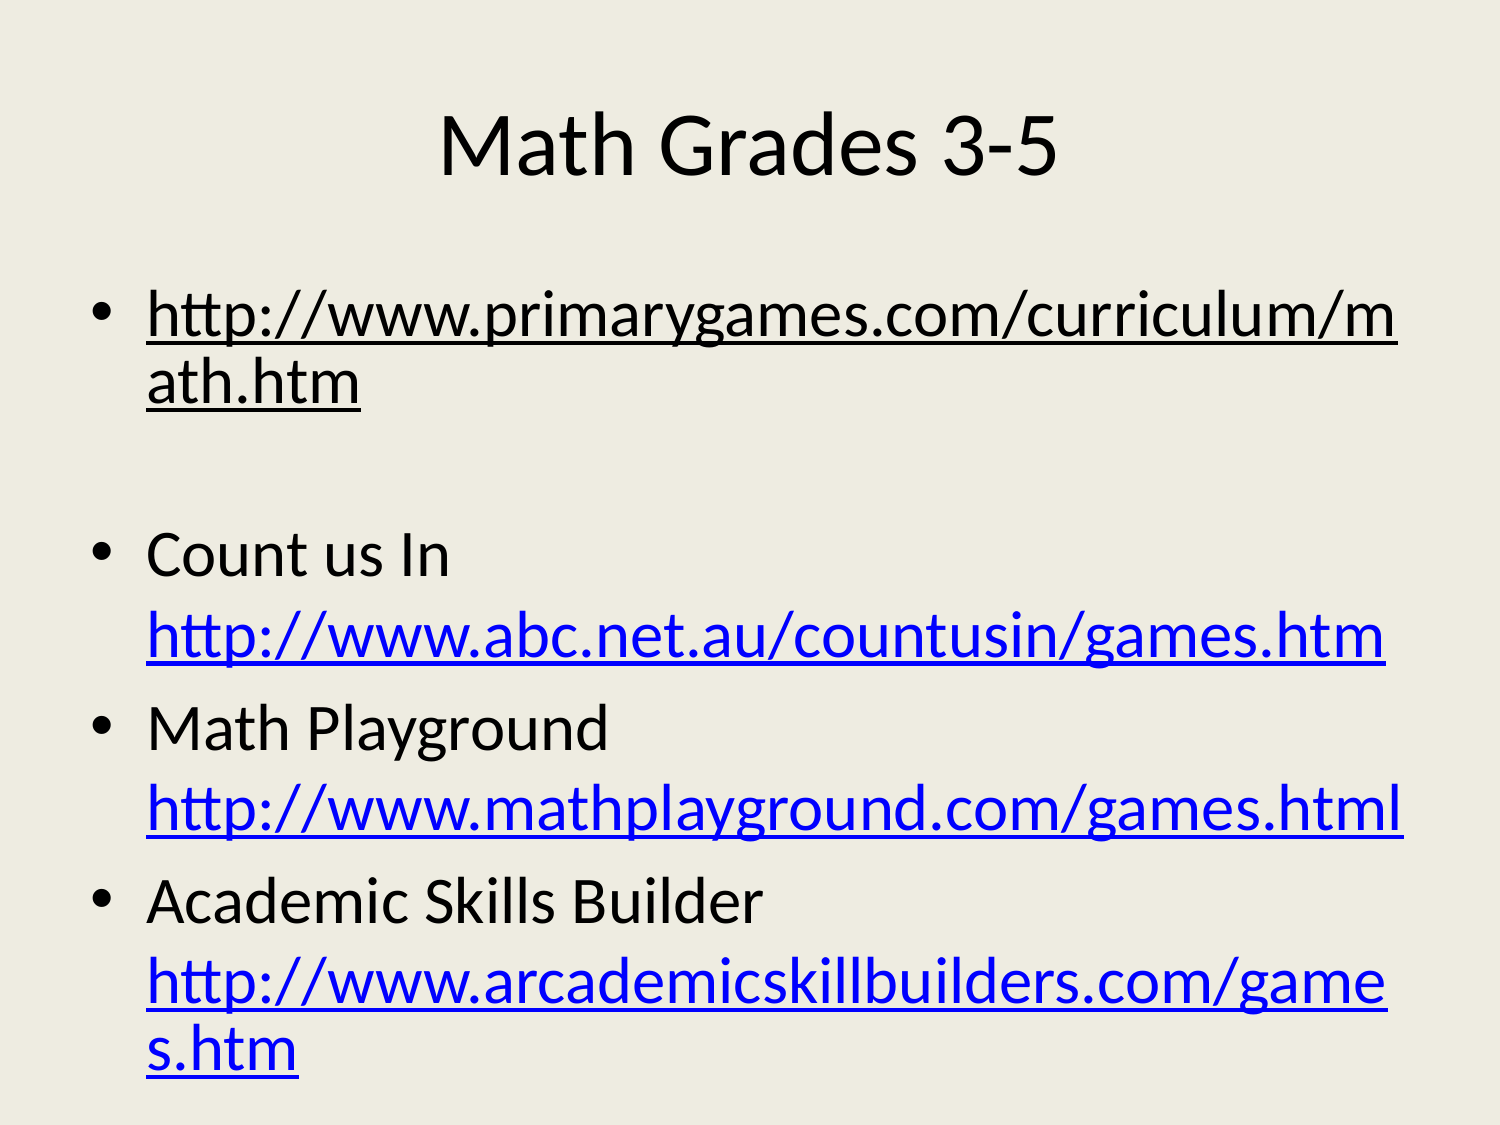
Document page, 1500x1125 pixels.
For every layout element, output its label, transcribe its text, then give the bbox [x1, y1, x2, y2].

list http://www.primarygames.com/curriculum/math.htm Count us In http://www.abc.net.au/countusin/games.htm Math Playground http://www.mathplayground.com/games.html Academic Skills Builder http://www.arcademicskillbuilders.com/games.htm [75, 262, 1425, 1005]
title Math Grades 3-5 [75, 45, 1425, 233]
